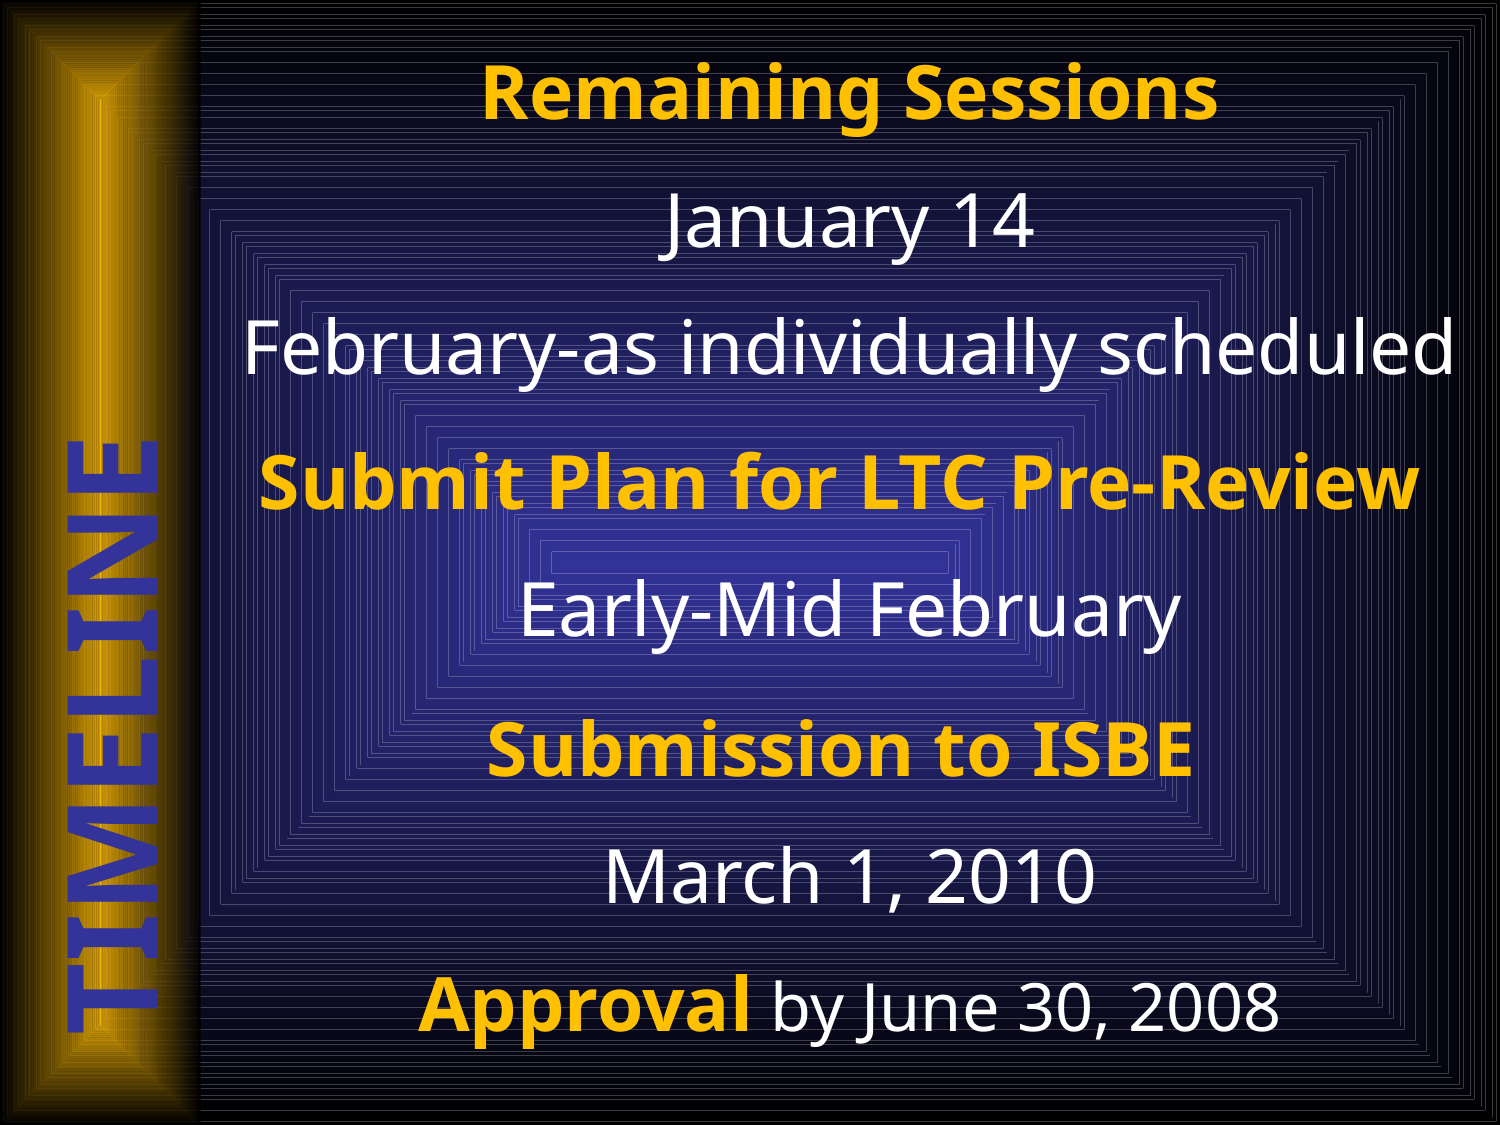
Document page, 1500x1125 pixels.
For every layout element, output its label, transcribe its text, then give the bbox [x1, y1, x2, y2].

text_box Remaining Sessions January 14 February-as individually scheduled Submit Plan for LTC Pre-Review Early-Mid February Submission to ISBE March 1, 2010 Approval by June 30, 2008 [200, 37, 1500, 1054]
text_box TIMELINE [24, 0, 190, 1051]
